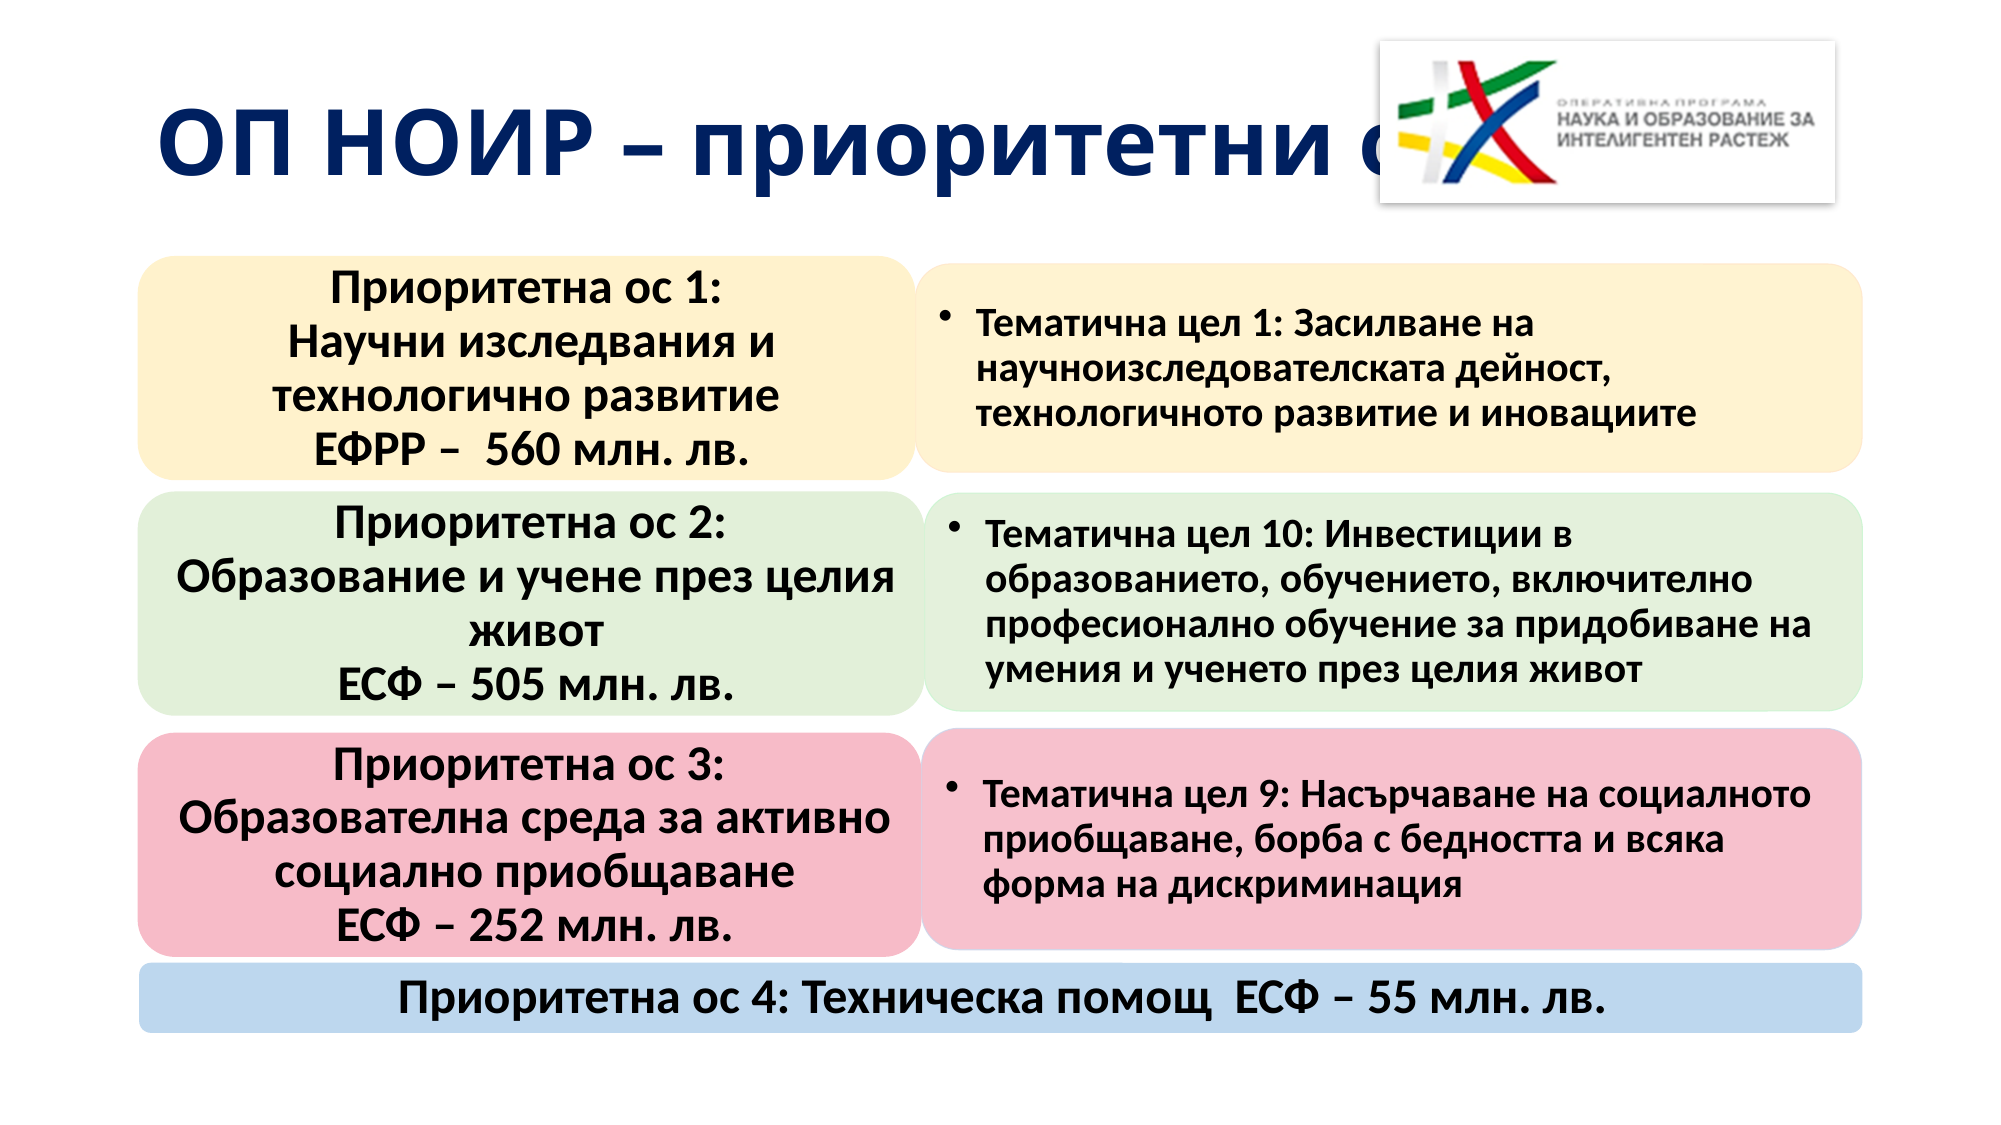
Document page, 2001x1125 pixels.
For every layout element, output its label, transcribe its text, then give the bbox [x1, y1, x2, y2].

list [137, 255, 1863, 1033]
title ОП НОИР – приоритетни оси: [140, 52, 1866, 239]
picture [1394, 55, 1821, 189]
